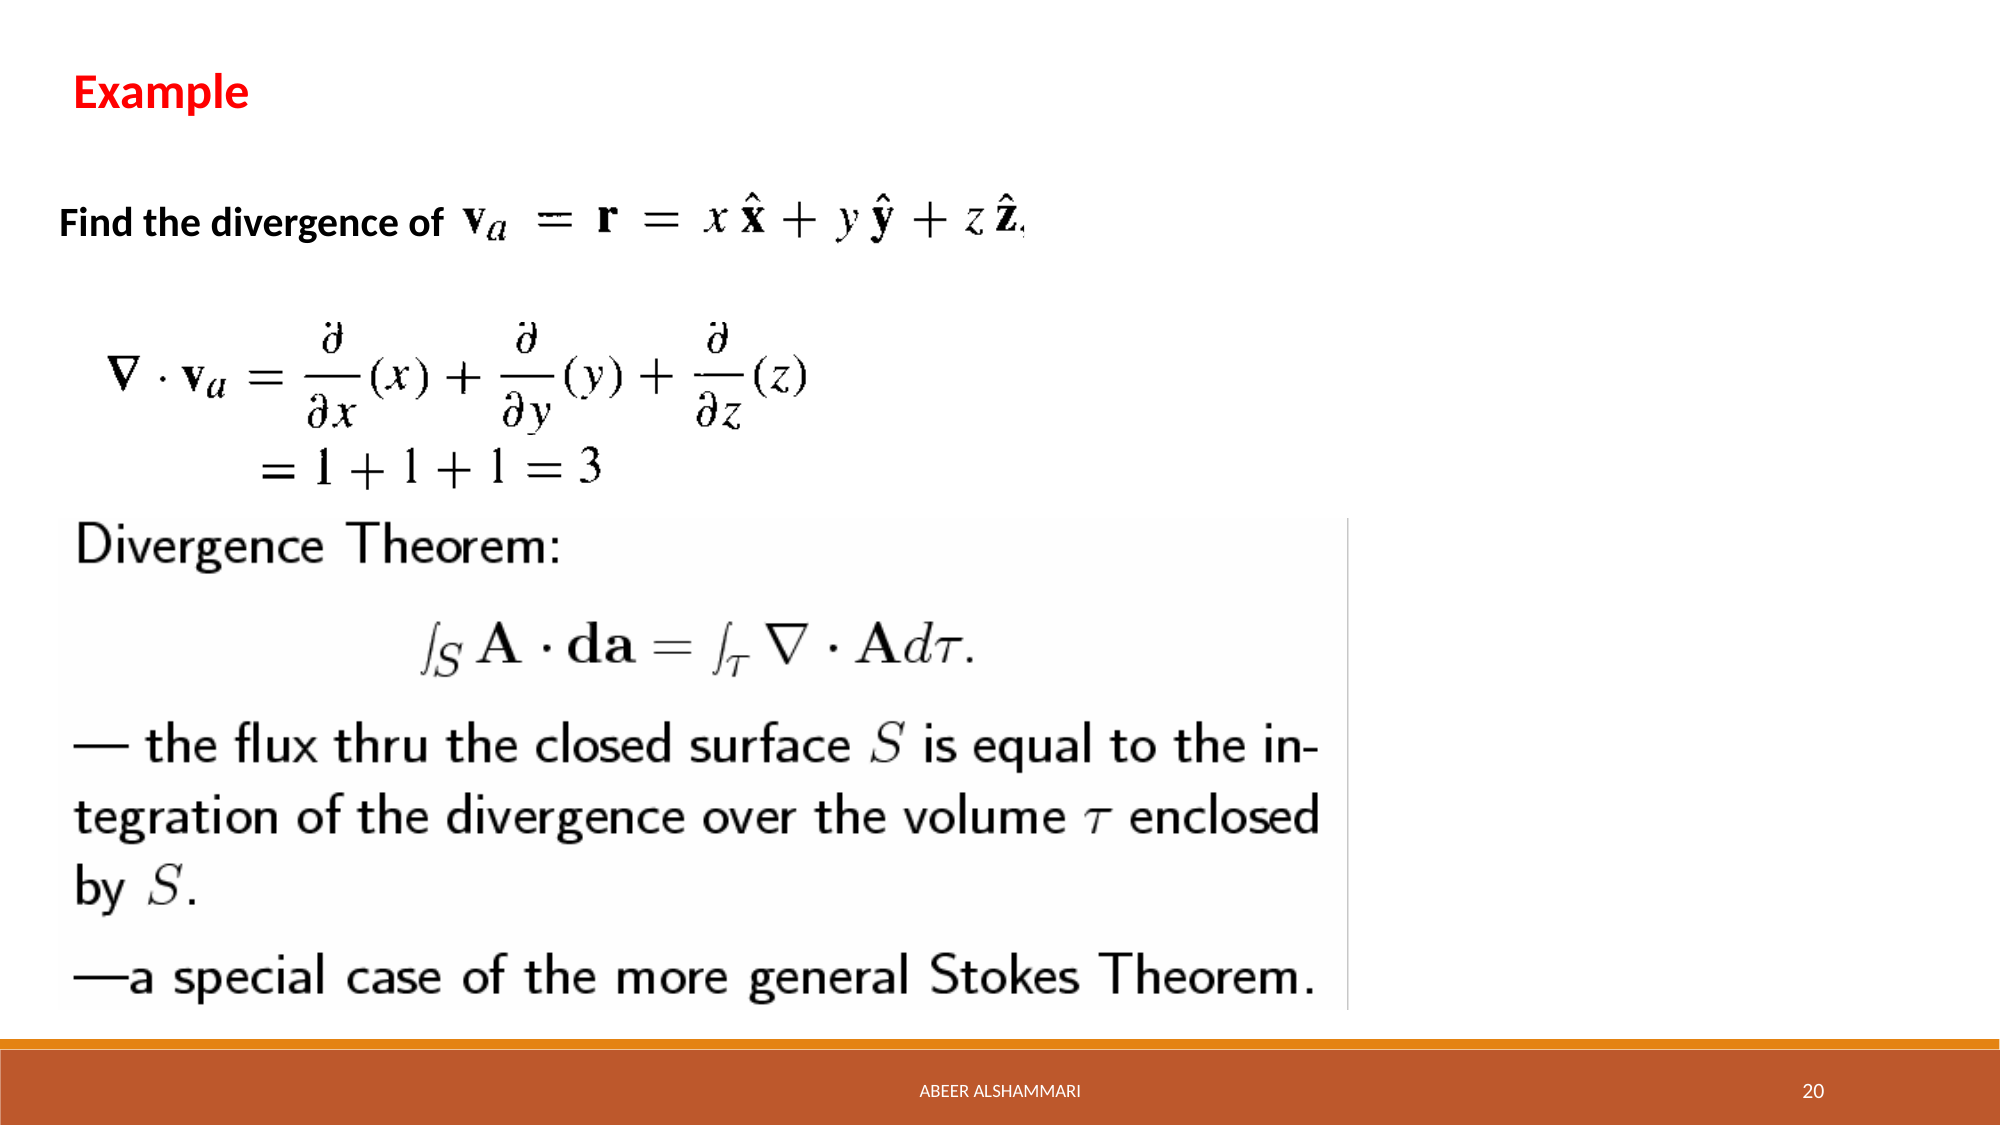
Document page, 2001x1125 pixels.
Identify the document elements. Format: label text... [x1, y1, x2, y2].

footer Abeer Alshammari [604, 1059, 1396, 1120]
text_box Find the divergence of [44, 186, 450, 252]
picture [451, 183, 1025, 256]
picture [58, 517, 1351, 1011]
slide_number 20 [1624, 1059, 1840, 1120]
picture [88, 321, 817, 503]
text_box Example [58, 51, 375, 127]
